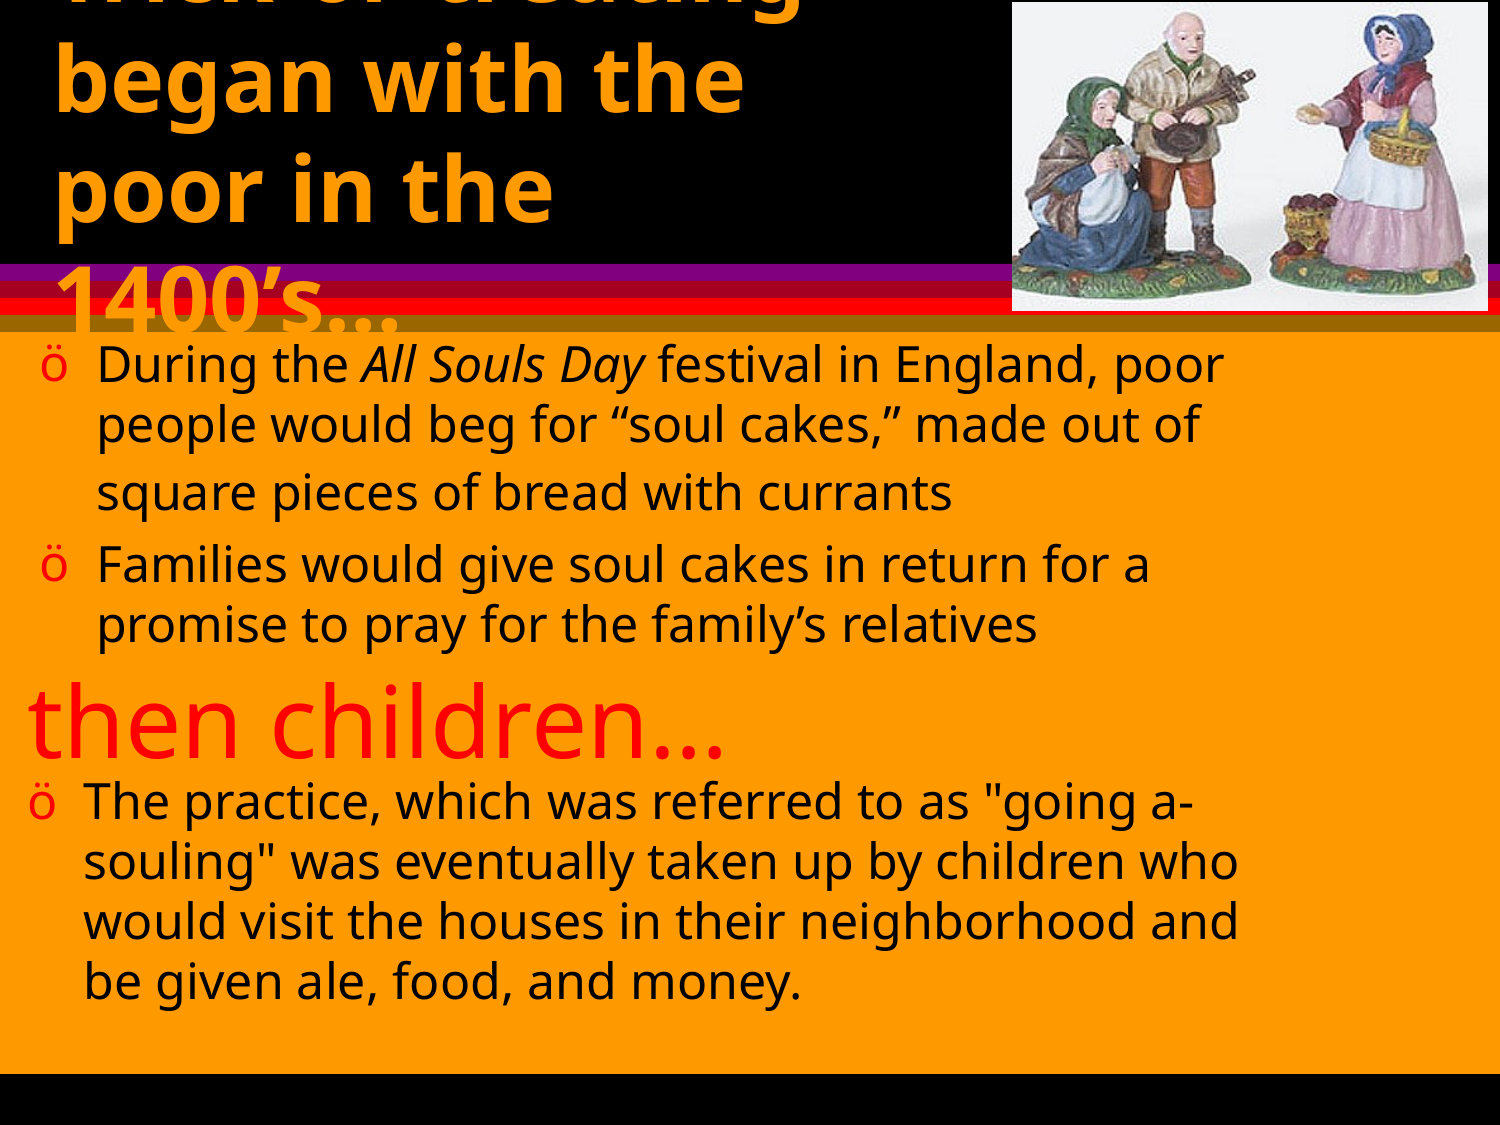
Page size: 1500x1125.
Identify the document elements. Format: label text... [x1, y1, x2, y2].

list During the All Souls Day festival in England, poor people would beg for “soul cakes,” made out of square pieces of bread with currants Families would give soul cakes in return for a promise to pray for the family’s relatives [24, 324, 1300, 762]
text_box The practice, which was referred to as "going a-souling" was eventually taken up by children who would visit the houses in their neighborhood and be given ale, food, and money. [12, 762, 1300, 1113]
text_box then children… [12, 624, 1288, 762]
title Trick-or-treating began with the poor in the 1400’s… [37, 37, 875, 225]
picture [1012, 1, 1488, 311]
